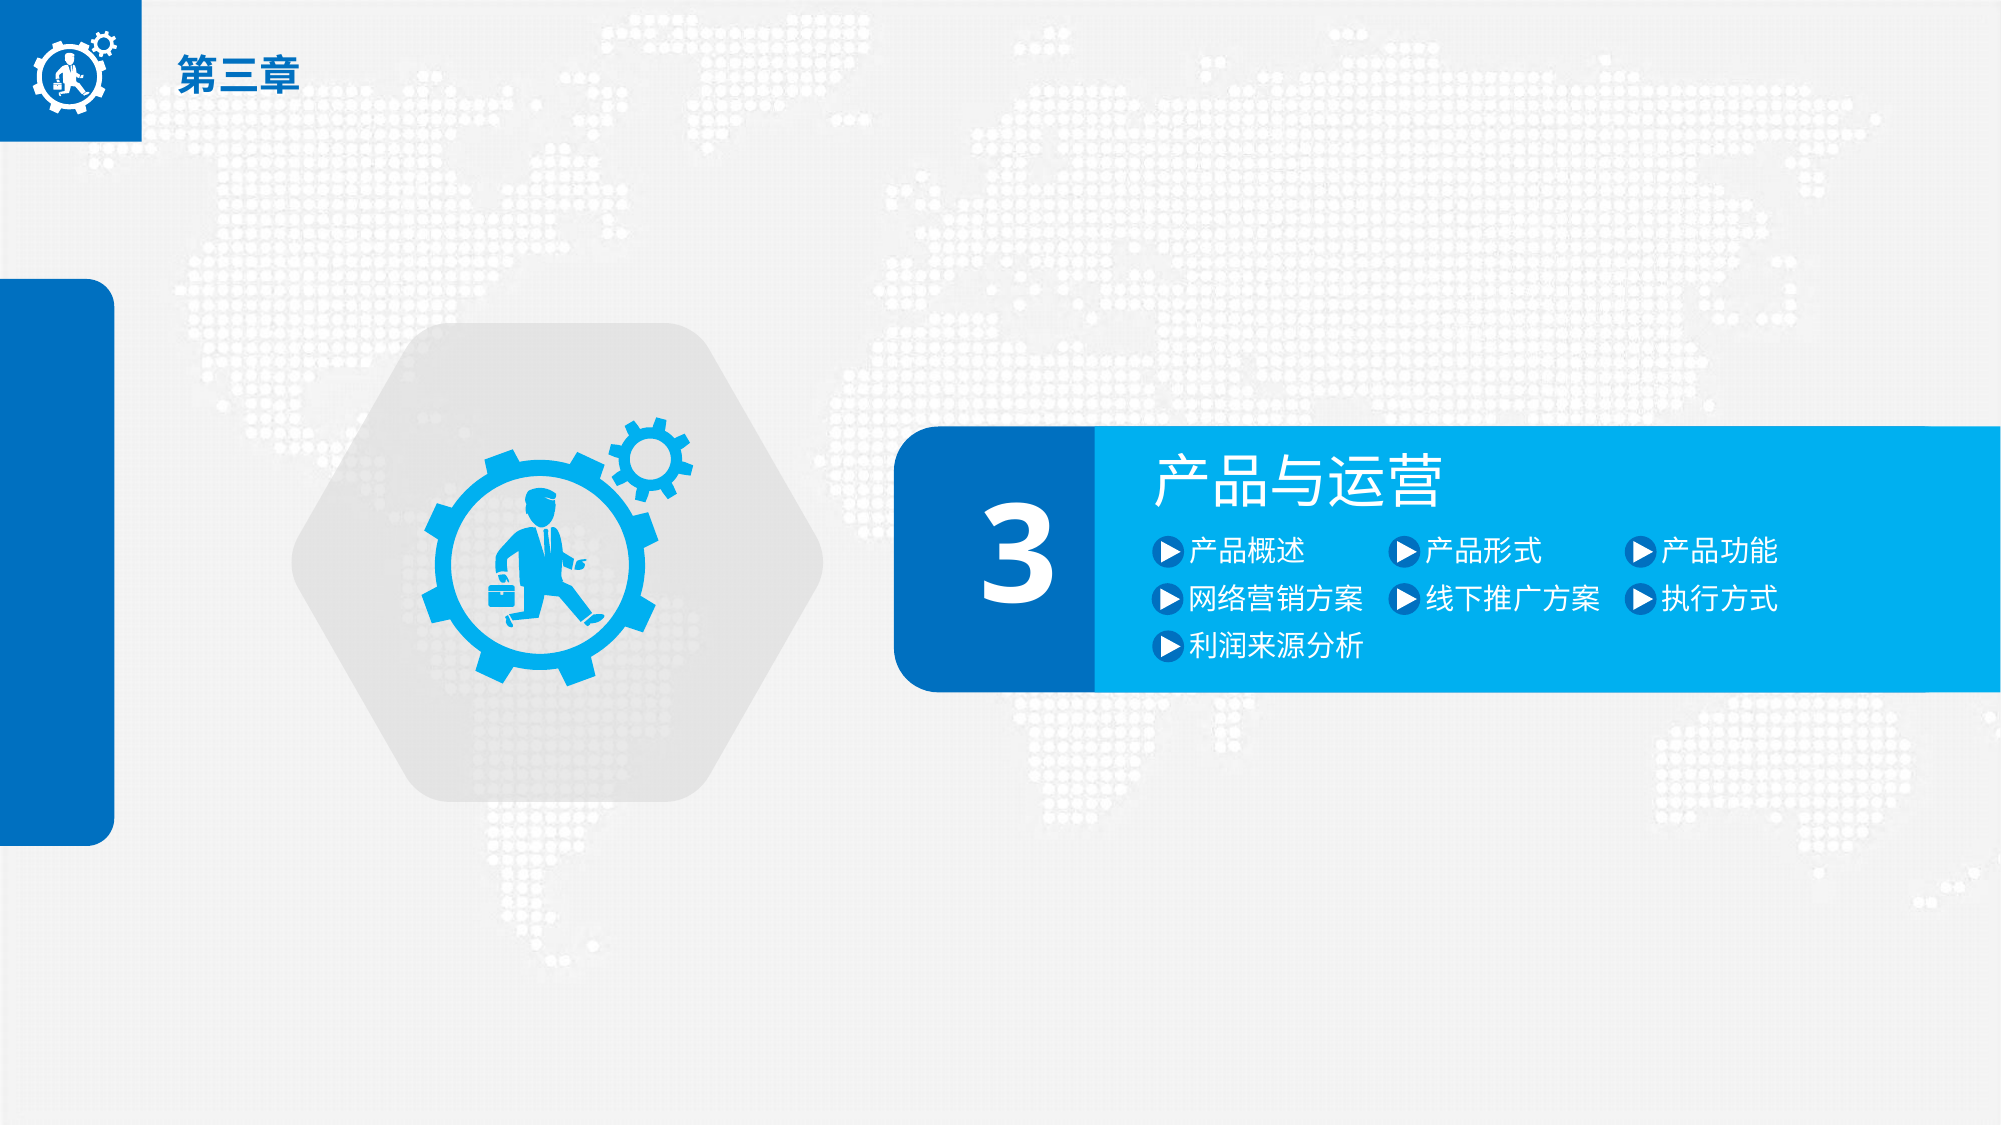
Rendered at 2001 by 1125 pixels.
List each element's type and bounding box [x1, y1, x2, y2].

text_box [1154, 627, 1391, 663]
picture [1346, 471, 1382, 495]
picture [0, 0, 2001, 1125]
picture [1157, 454, 1207, 506]
picture [1280, 455, 1320, 505]
text_box [1390, 532, 1625, 569]
picture [1330, 474, 1382, 506]
text_box [1390, 579, 1625, 616]
picture [1333, 458, 1343, 465]
text_box [1626, 579, 1863, 616]
text_box [1154, 532, 1389, 569]
picture [1216, 482, 1236, 506]
text_box [1626, 532, 1911, 569]
text_box [1153, 579, 1389, 616]
picture [1396, 491, 1435, 506]
picture [1392, 468, 1439, 478]
picture [1401, 476, 1430, 486]
picture [1225, 456, 1256, 474]
picture [1244, 482, 1264, 506]
picture [1390, 454, 1440, 465]
